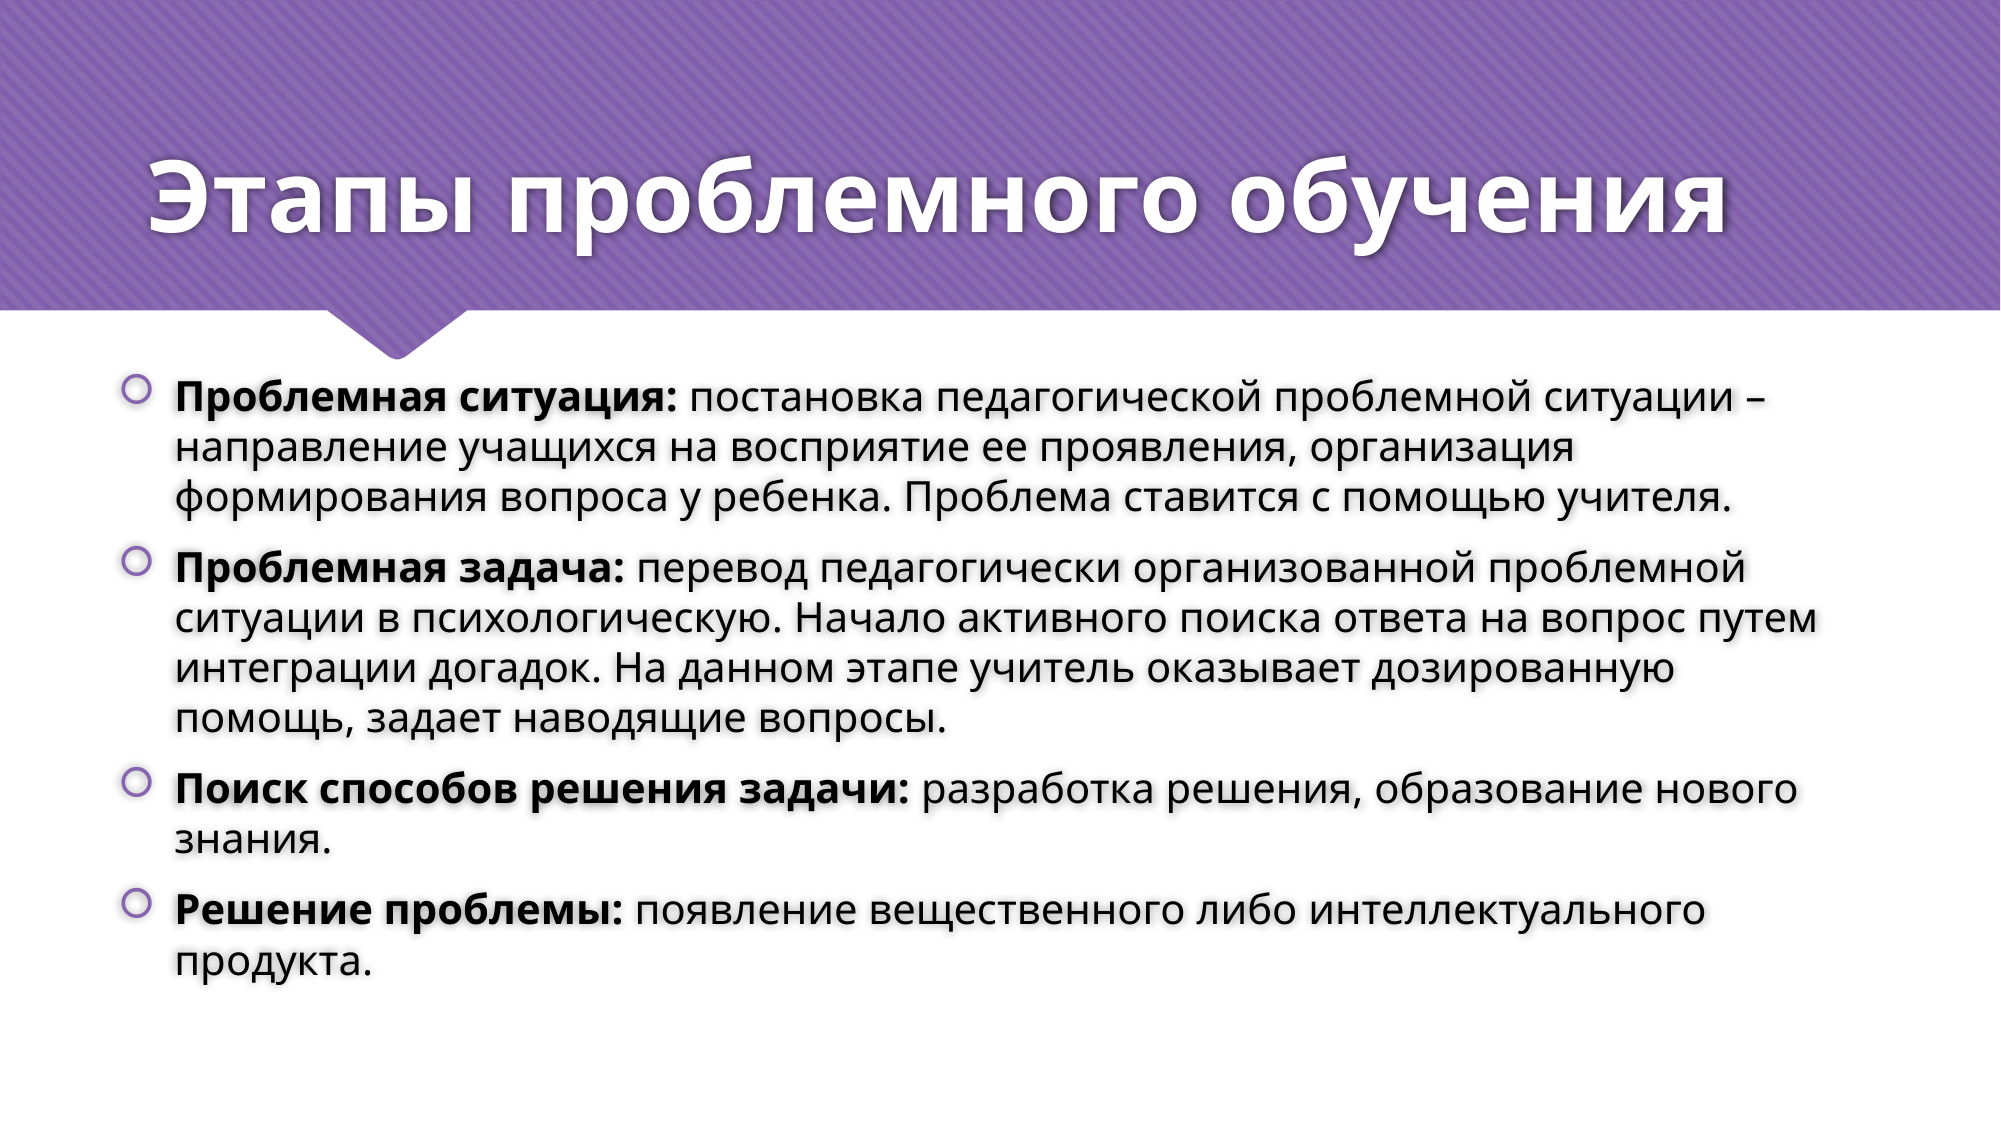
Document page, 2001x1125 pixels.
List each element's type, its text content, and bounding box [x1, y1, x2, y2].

title Этапы проблемного обучения [131, 31, 1866, 260]
list Проблемная ситуация: постановка педагогической проблемной ситуации – направление учащихся на восприятие ее проявления, организация формирования вопроса у ребенка. Проблема ставится с помощью учителя. Проблемная задача: перевод педагогически организованной проблемной ситуации в психологическую. Начало активного поиска ответа на вопрос путем интеграции догадок. На данном этапе учитель оказывает дозированную помощь, задает наводящие вопросы. Поиск способов решения задачи: разработка решения, образование нового знания. Решение проблемы: появление вещественного либо интеллектуального продукта. [103, 336, 1866, 1082]
